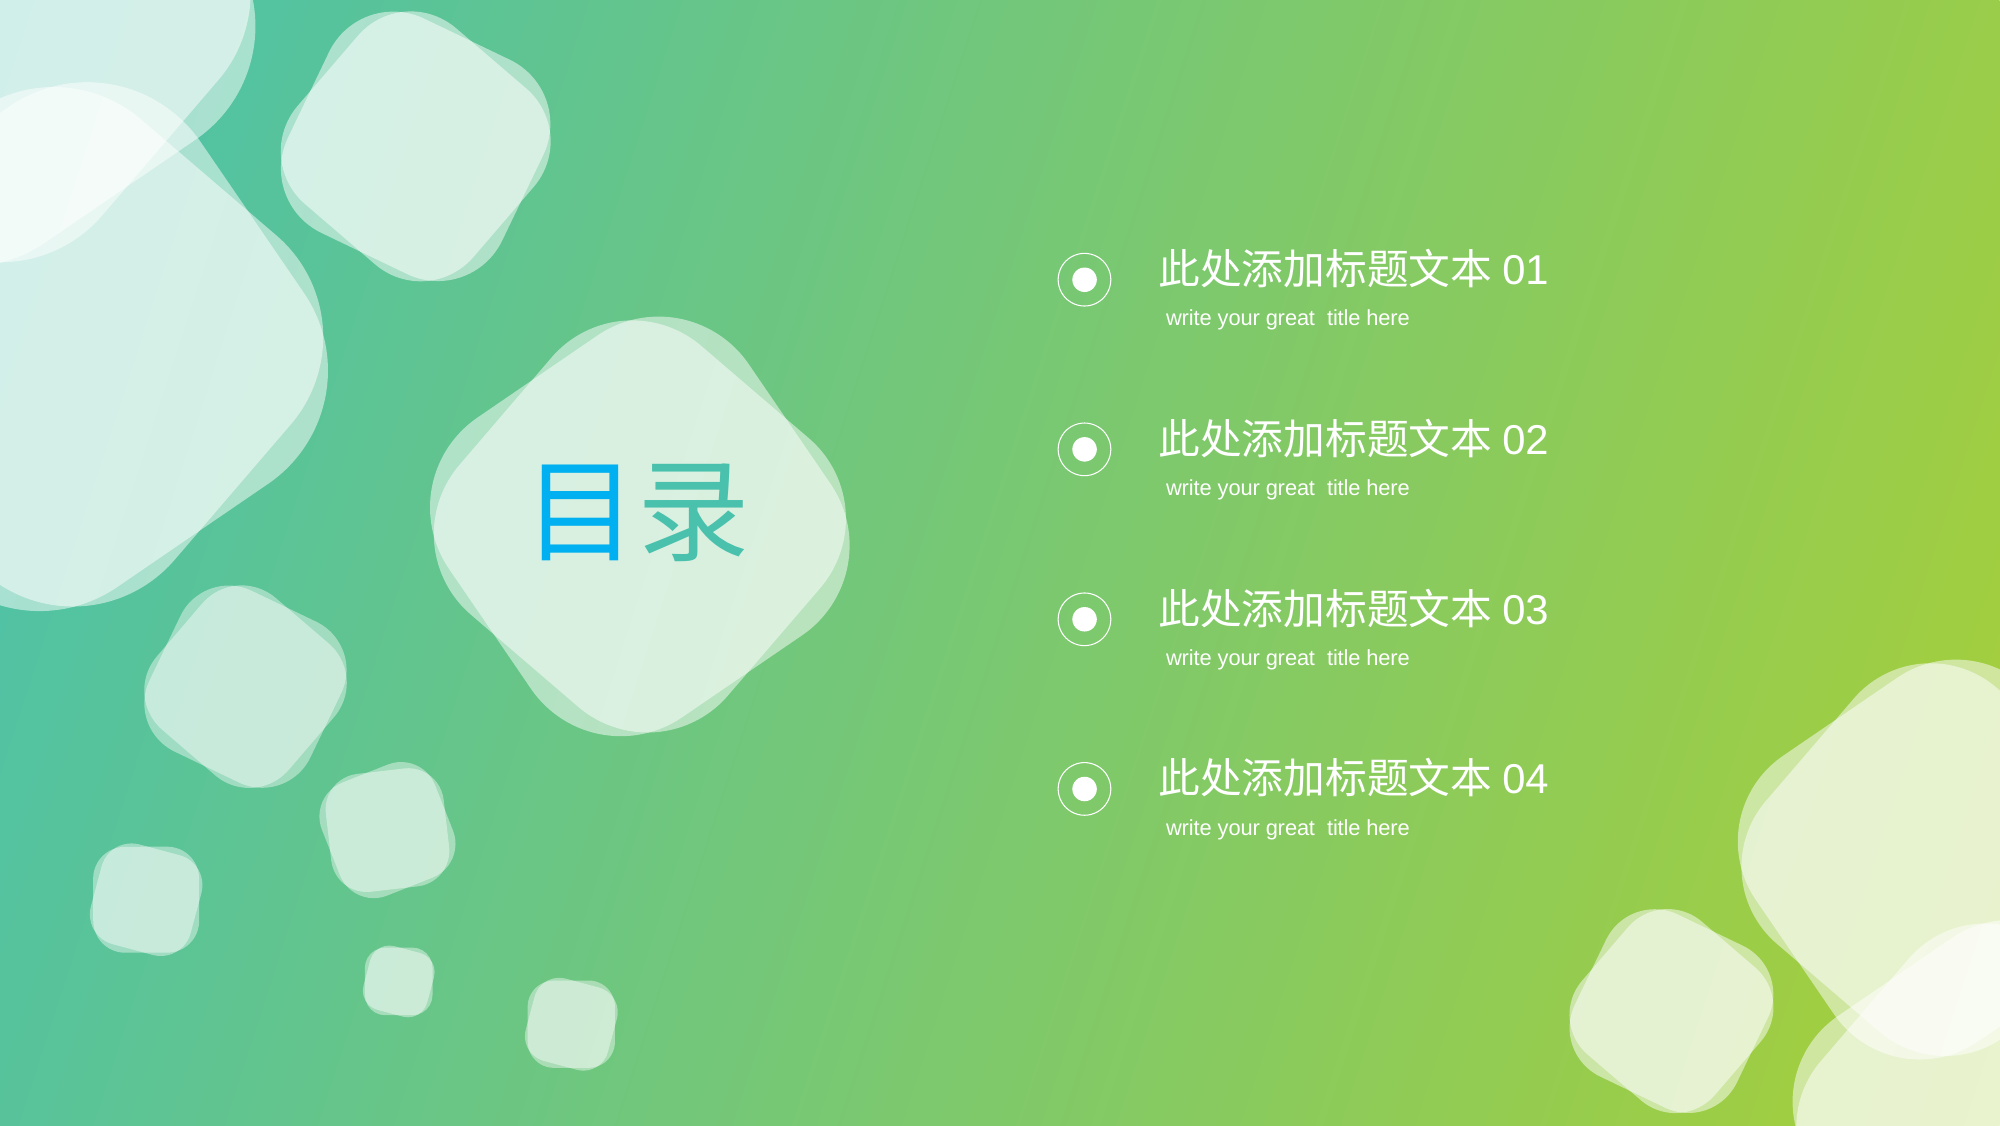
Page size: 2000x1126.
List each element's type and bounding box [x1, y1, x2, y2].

text_box [1057, 242, 1786, 841]
text_box [0, 0, 616, 1069]
text_box [1581, 686, 2000, 1126]
text_box [0, 0, 2000, 1126]
text_box [340, 344, 934, 709]
